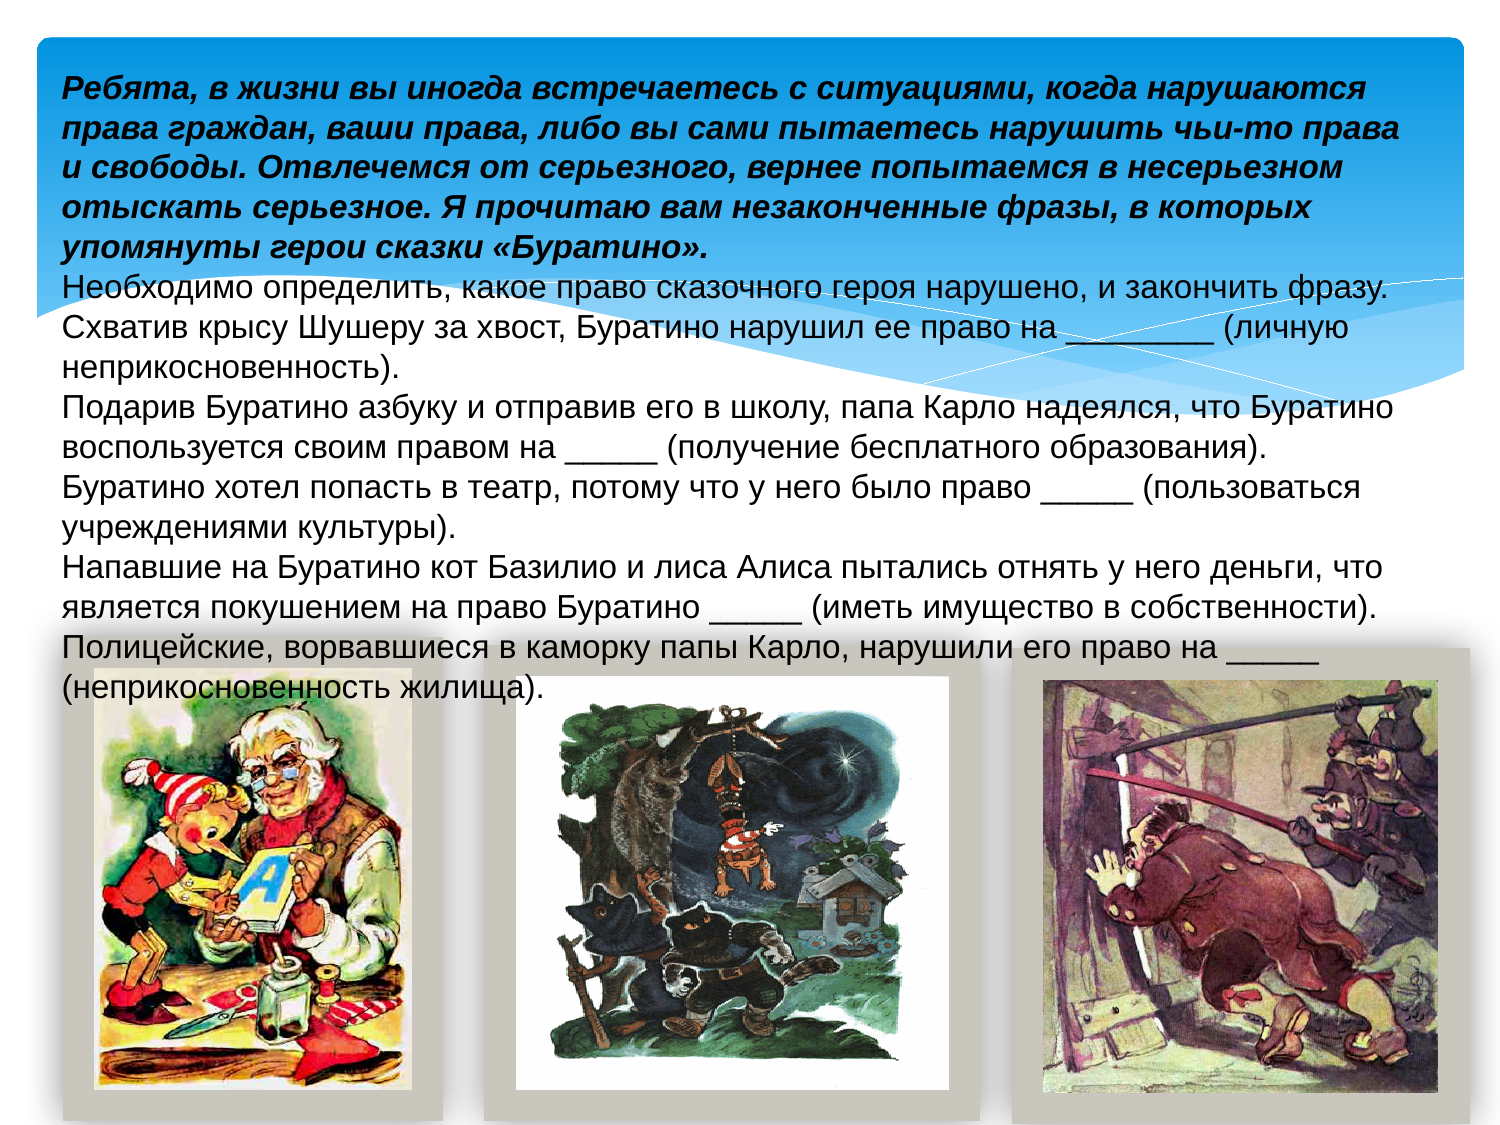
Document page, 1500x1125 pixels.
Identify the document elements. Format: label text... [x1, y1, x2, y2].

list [1042, 679, 1439, 1094]
picture [93, 667, 412, 1091]
text_box Ребята, в жизни вы иногда встречаетесь с ситуациями, когда нарушаются права граждан, ваши права, либо вы сами пытаетесь нарушить чьи-то права и свободы. Отвлечемся от серьезного, вернее попытаемся в несерьезном отыскать серьезное. Я прочитаю вам незаконченные фразы, в которых упомянуты герои сказки «Буратино». Необходимо определить, какое право сказочного героя нарушено, и закончить фразу. Схватив крысу Шушеру за хвост, Буратино нарушил ее право на ________ (личную неприкосновенность). Подарив Буратино азбуку и отправив его в школу, папа Карло надеялся, что Буратино воспользуется своим правом на _____ (получение бесплатного образования). Буратино хотел попасть в театр, потому что у него было право _____ (пользоваться учреждениями культуры). Напавшие на Буратино кот Базилио и лиса Алиса пытались отнять у него деньги, что является покушением на право Буратино _____ (иметь имущество в собственности). Полицейские, ворвавшиеся в каморку папы Карло, нарушили его право на _____ (неприкосновенность жилища). [46, 58, 1442, 712]
picture [515, 675, 950, 1091]
